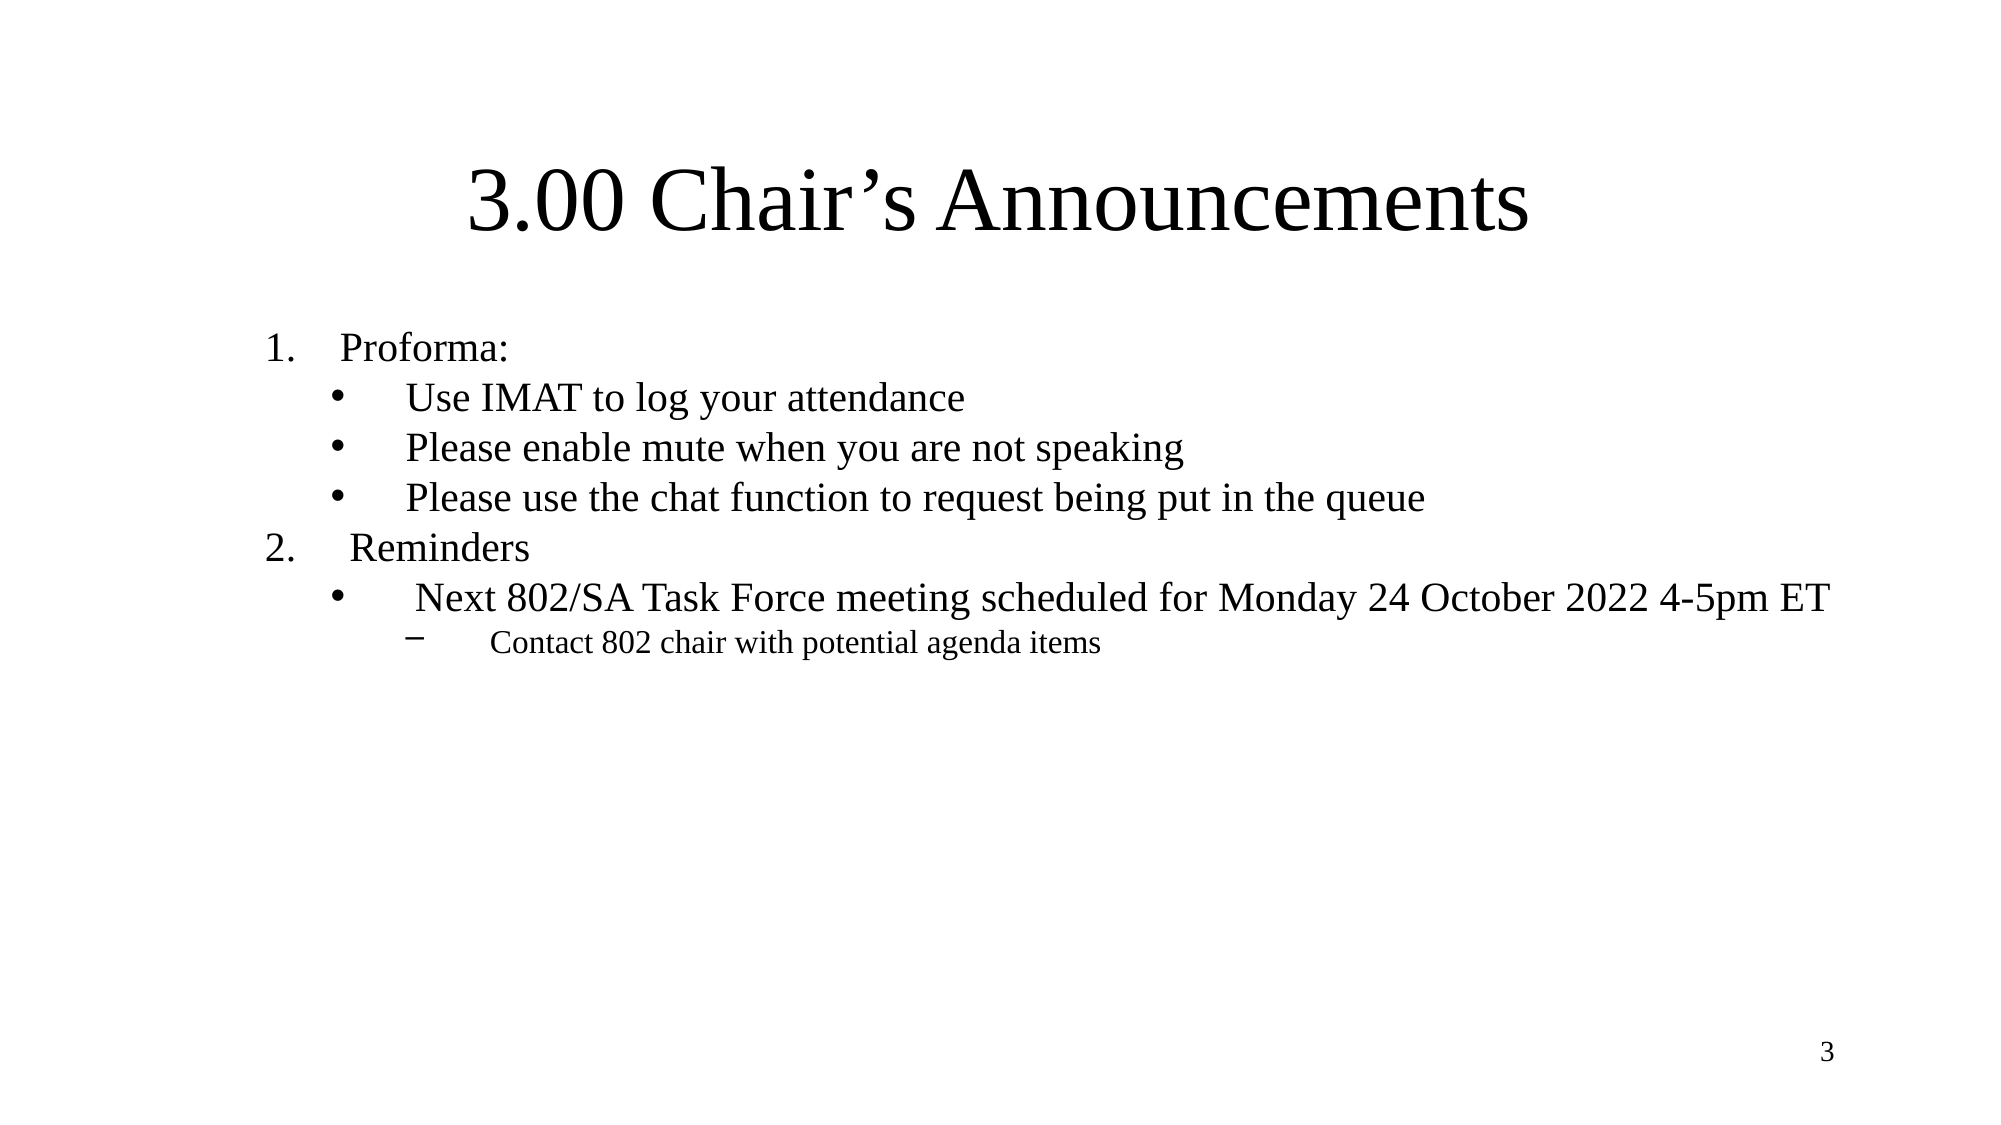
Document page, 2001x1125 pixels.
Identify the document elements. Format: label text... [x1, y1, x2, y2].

title 3.00 Chair’s Announcements [149, 99, 1851, 288]
slide_number 3 [1433, 1024, 1851, 1101]
list Proforma: Use IMAT to log your attendance Please enable mute when you are not speaking Please use the chat function to request being put in the queue Reminders Next 802/SA Task Force meeting scheduled for Monday 24 October 2022 4-5pm ET Contact 802 chair with potential agenda items [174, 312, 1901, 988]
